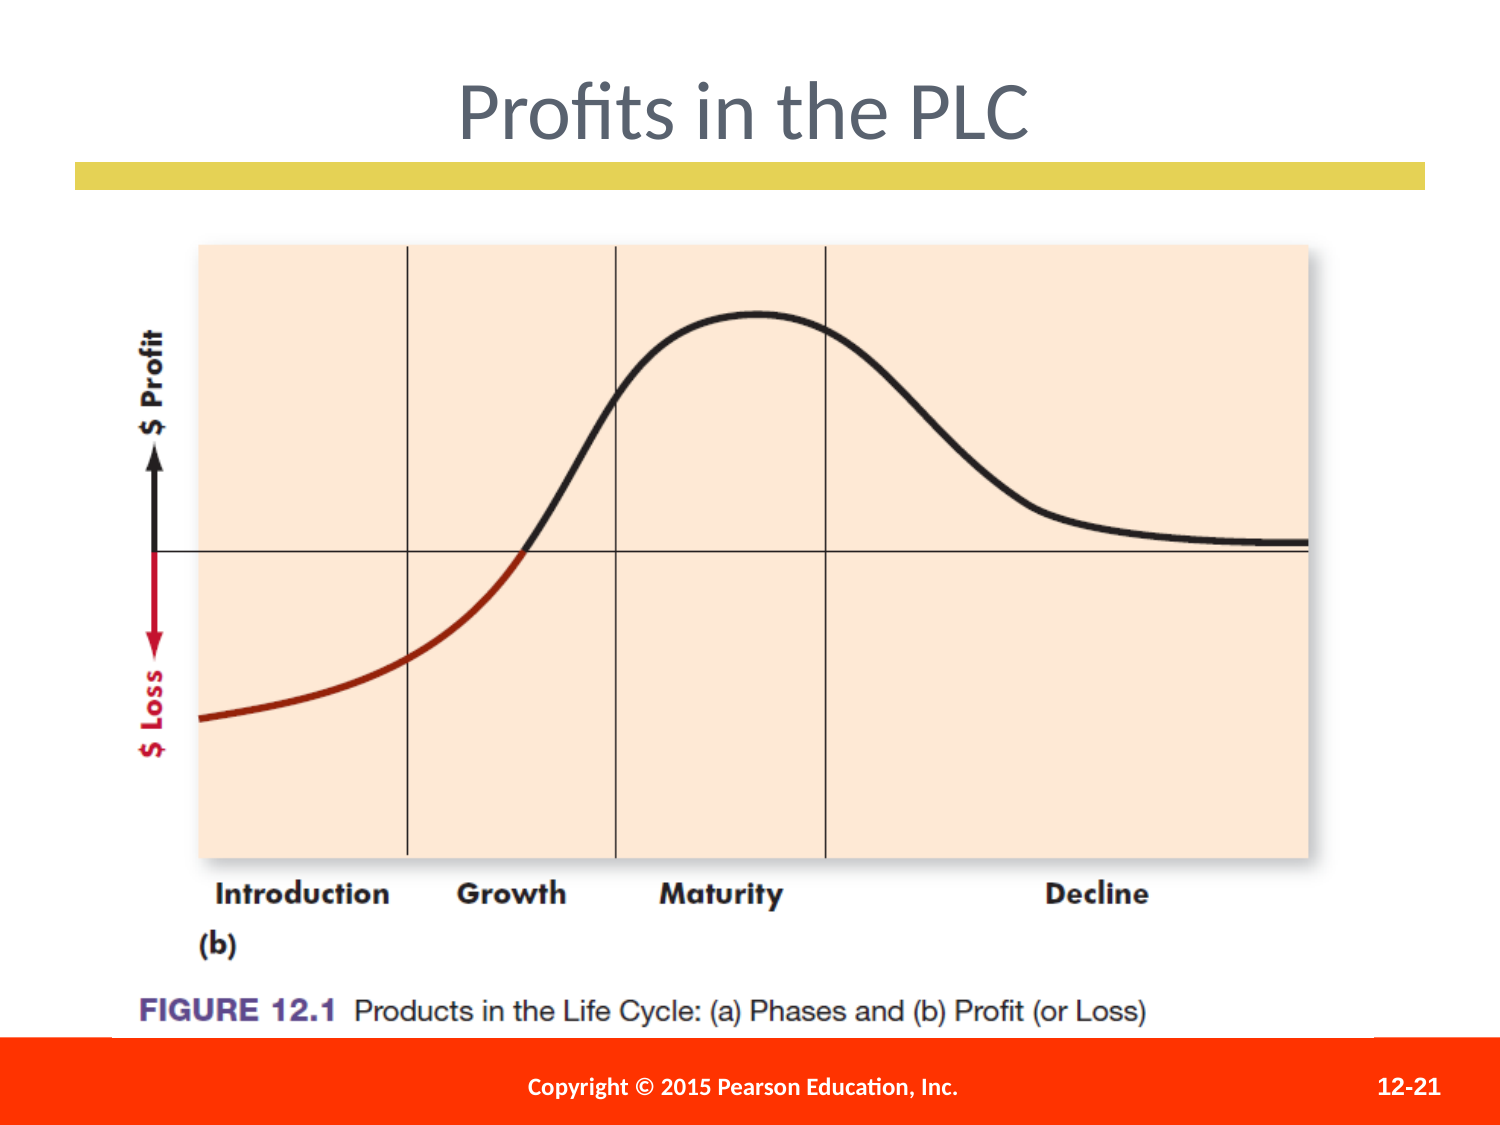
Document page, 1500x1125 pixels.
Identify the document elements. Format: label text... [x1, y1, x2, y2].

picture [112, 204, 1374, 1038]
title Profits in the PLC [49, 12, 1438, 201]
